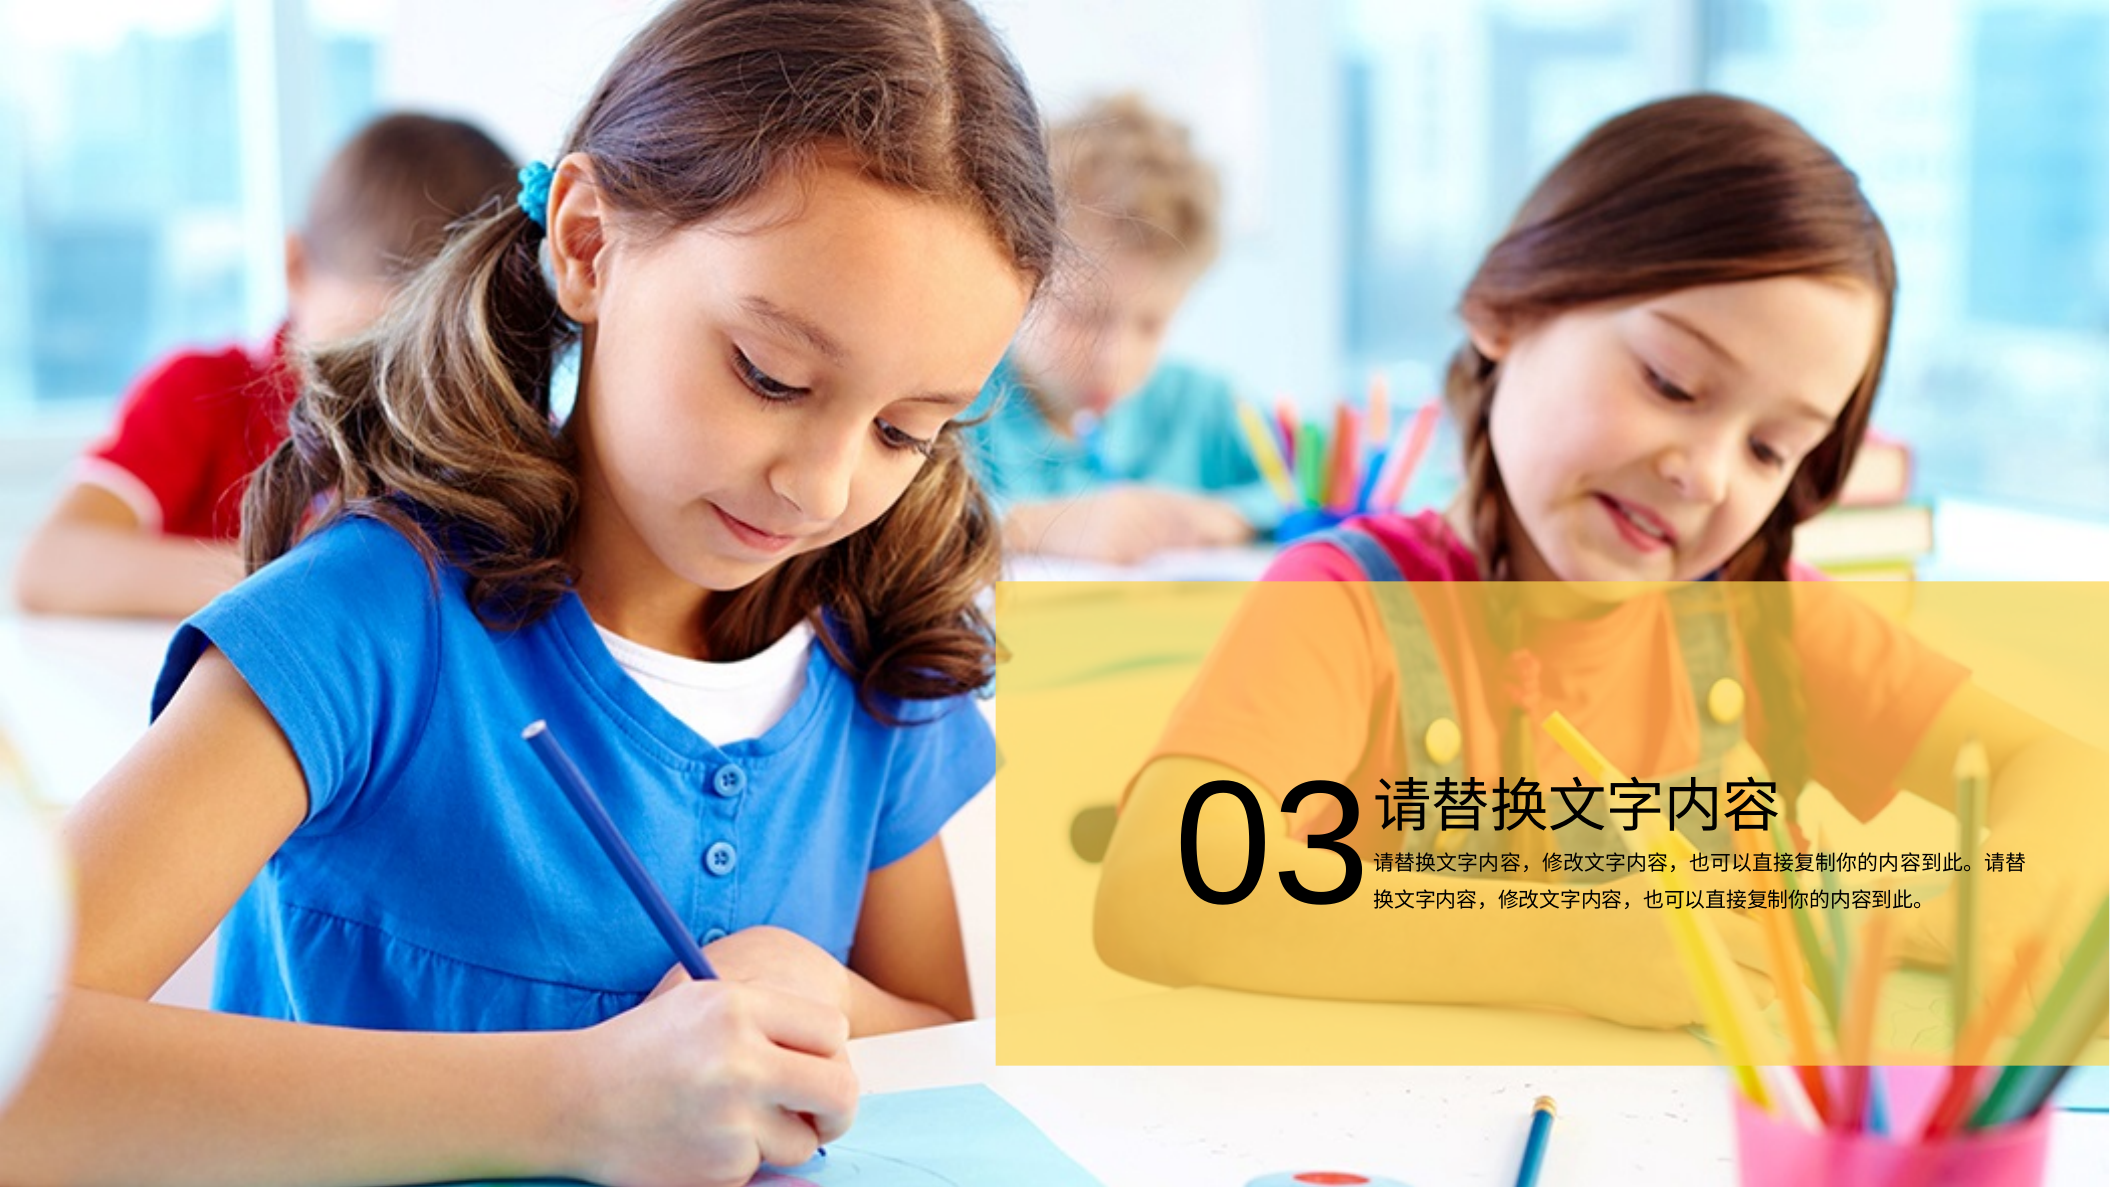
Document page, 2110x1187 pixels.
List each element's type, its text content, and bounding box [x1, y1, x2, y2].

text_box [995, 580, 2110, 1067]
text_box 请替换文字内容 [1373, 746, 1842, 837]
text_box 请替换文字内容，修改文字内容，也可以直接复制你的内容到此。请替换文字内容，修改文字内容，也可以直接复制你的内容到此。 [1373, 837, 2027, 913]
text_box 03 [1127, 720, 1417, 946]
text_box [0, 0, 2110, 1187]
